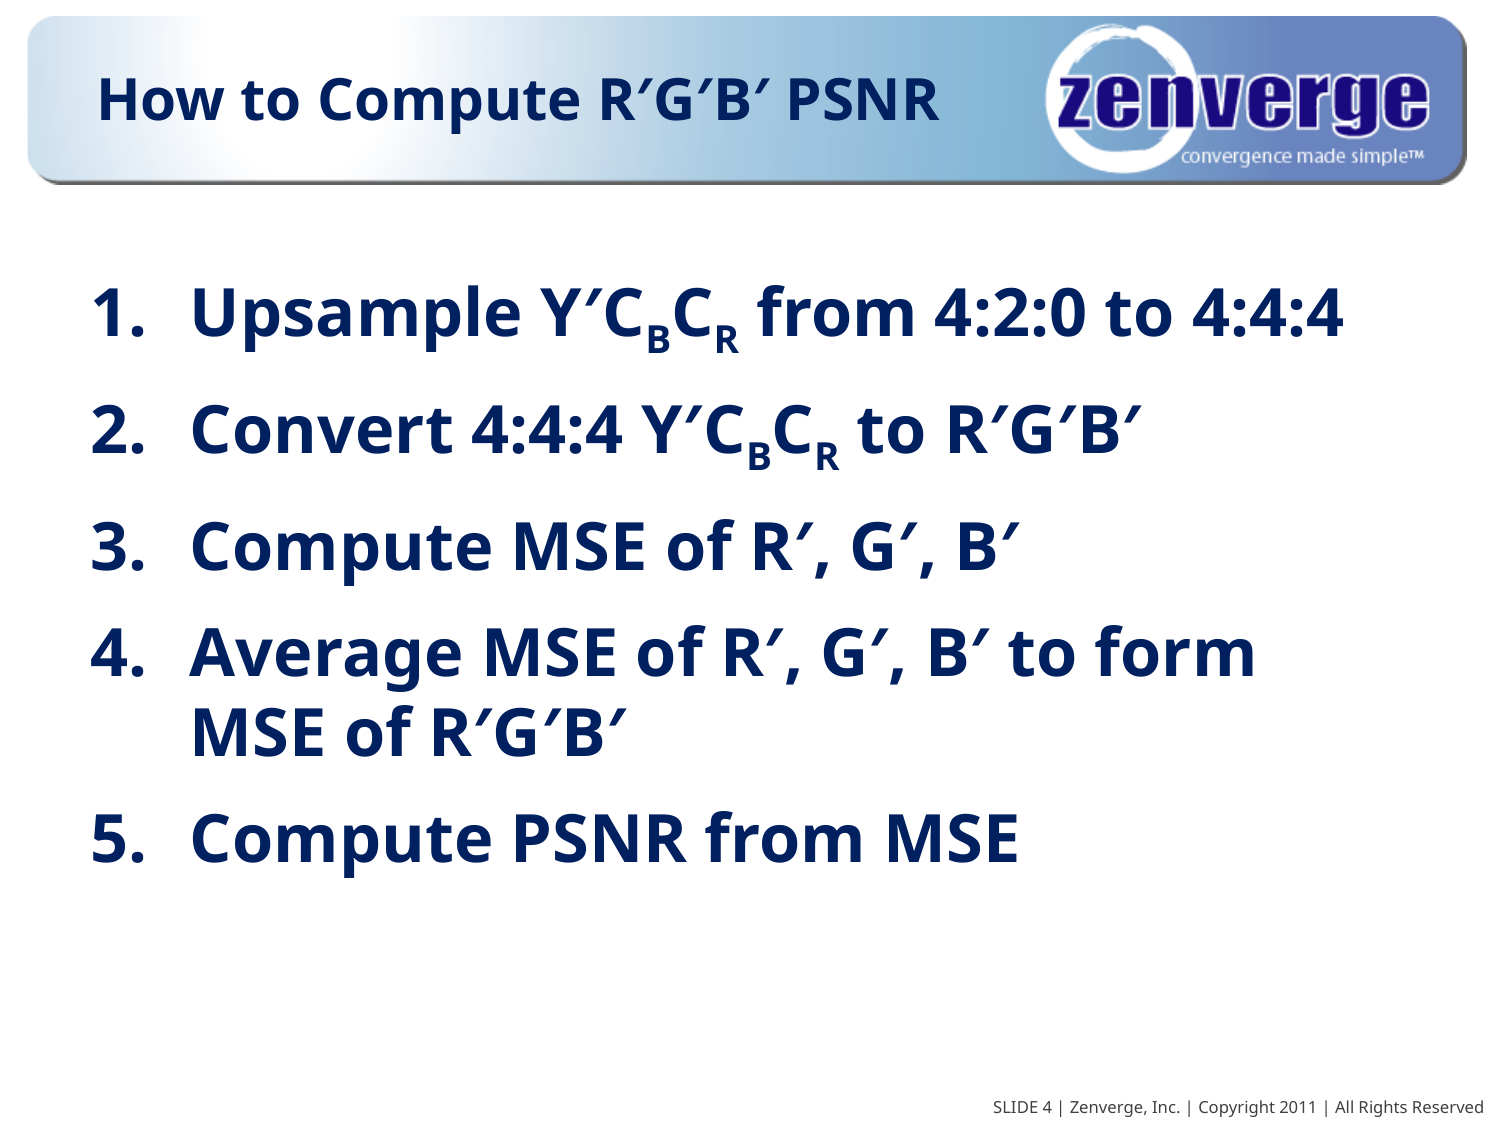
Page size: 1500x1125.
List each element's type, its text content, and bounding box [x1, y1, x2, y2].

list Upsample Y′CBCR from 4:2:0 to 4:4:4 Convert 4:4:4 Y′CBCR to R′G′B′ Compute MSE of R′, G′, B′ Average MSE of R′, G′, B′ to form MSE of R′G′B′ Compute PSNR from MSE [74, 262, 1426, 1006]
title How to Compute R′G′B′ PSNR [80, 25, 989, 169]
picture [27, 16, 1467, 185]
